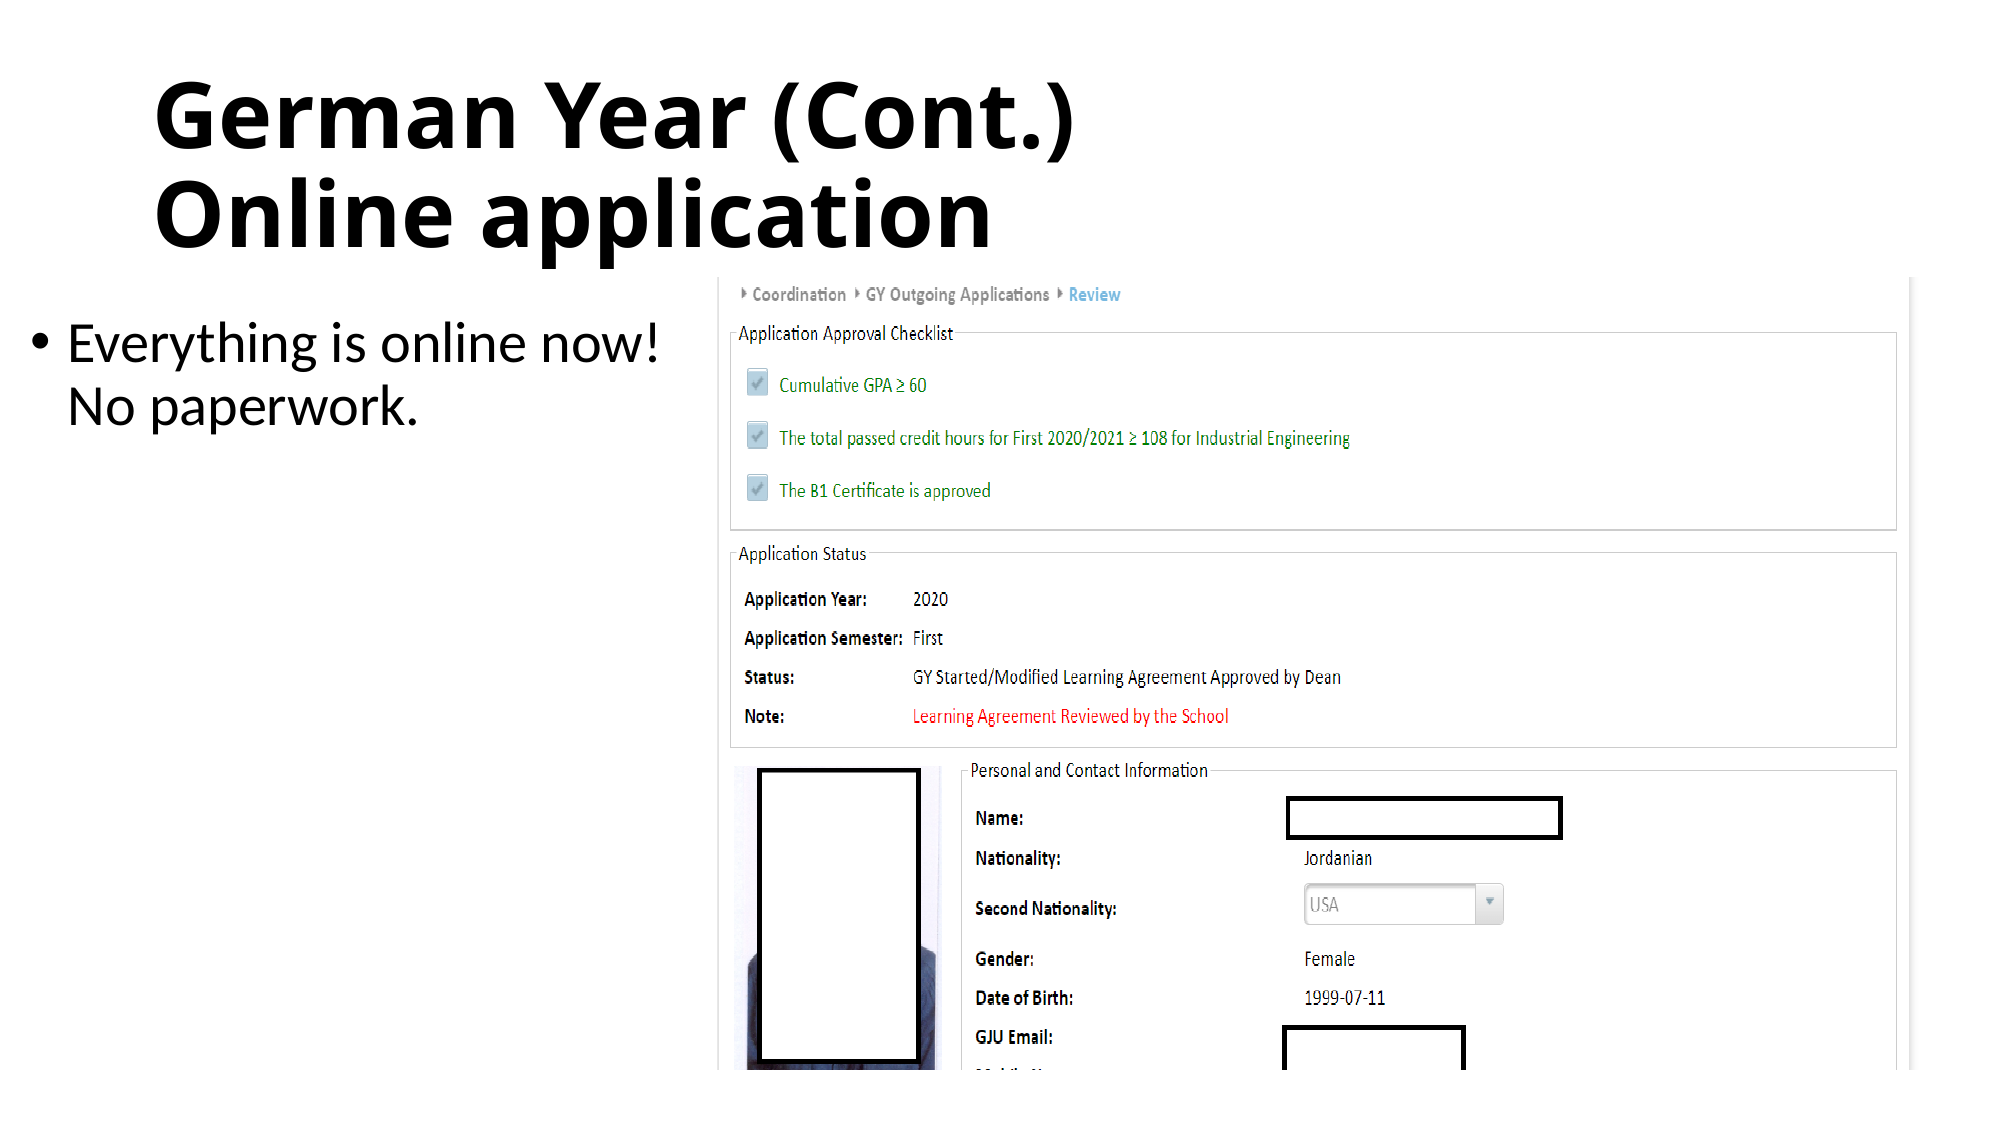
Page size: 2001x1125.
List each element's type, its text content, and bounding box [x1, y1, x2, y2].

text_box Everything is online now! No paperwork. [15, 305, 717, 446]
picture [717, 277, 1921, 1070]
title German Year (Cont.) Online application [137, 59, 1980, 278]
